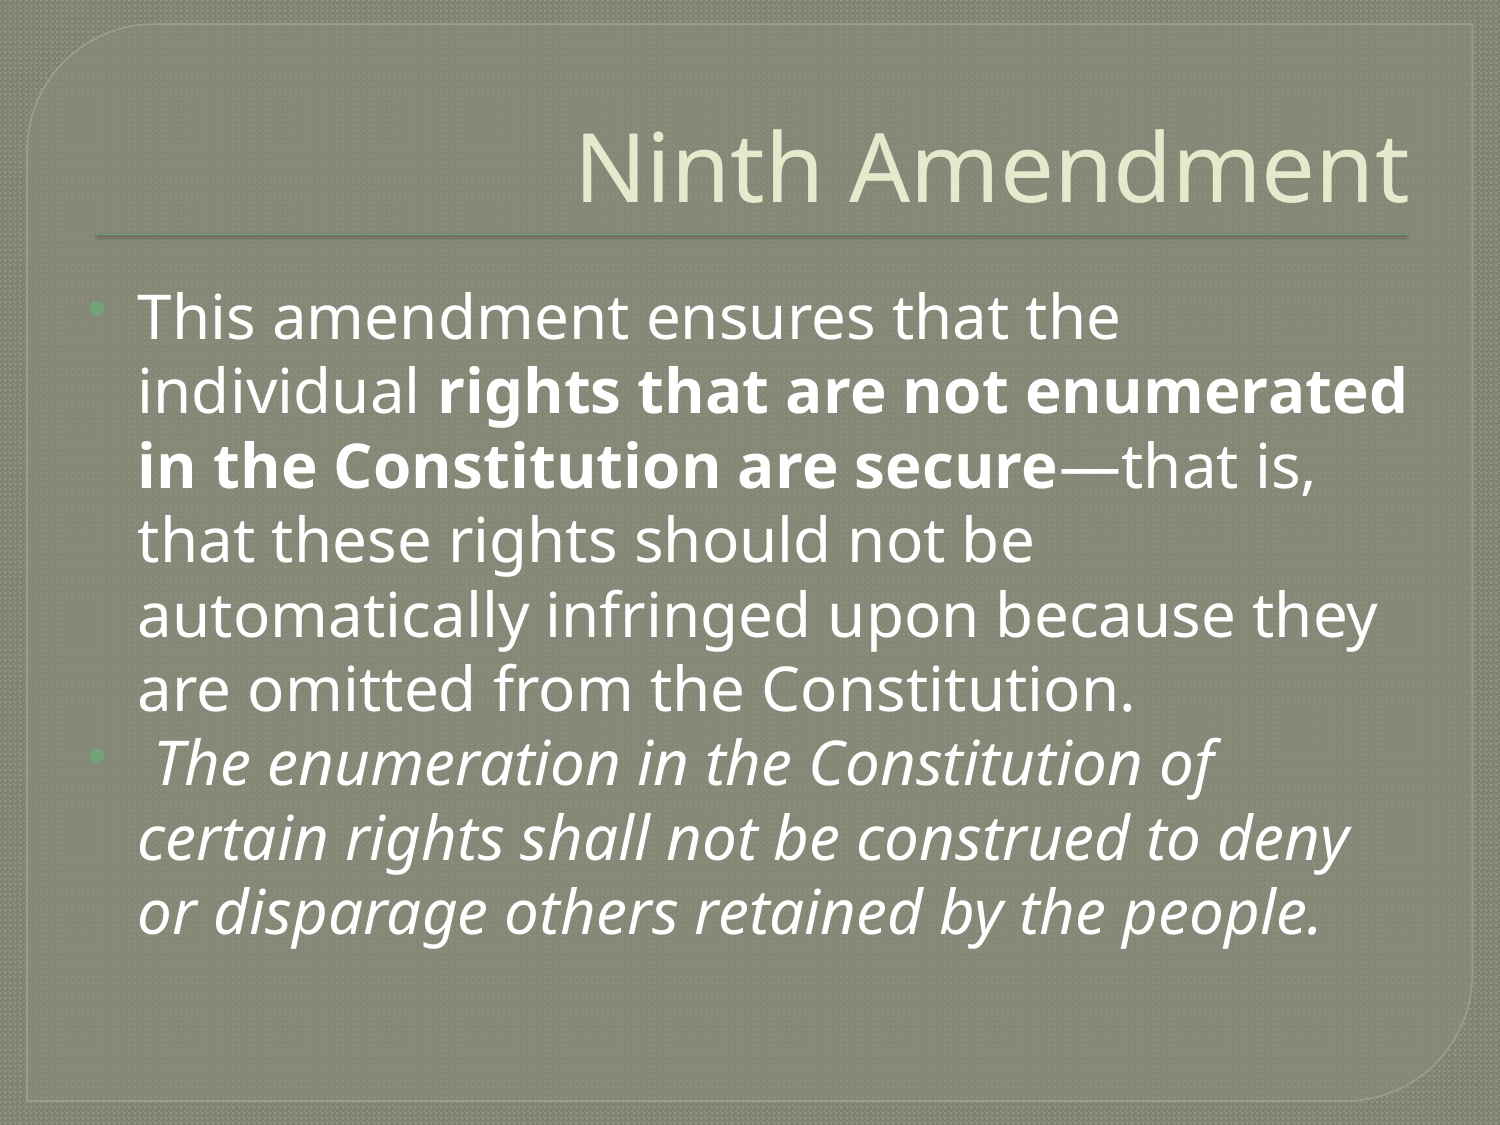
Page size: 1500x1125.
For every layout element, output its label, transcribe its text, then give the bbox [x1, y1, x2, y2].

list This amendment ensures that the individual rights that are not enumerated in the Constitution are secure—that is, that these rights should not be automatically infringed upon because they are omitted from the Constitution. The enumeration in the Constitution of certain rights shall not be construed to deny or disparage others retained by the people. [75, 270, 1425, 1013]
title Ninth Amendment [75, 41, 1425, 230]
